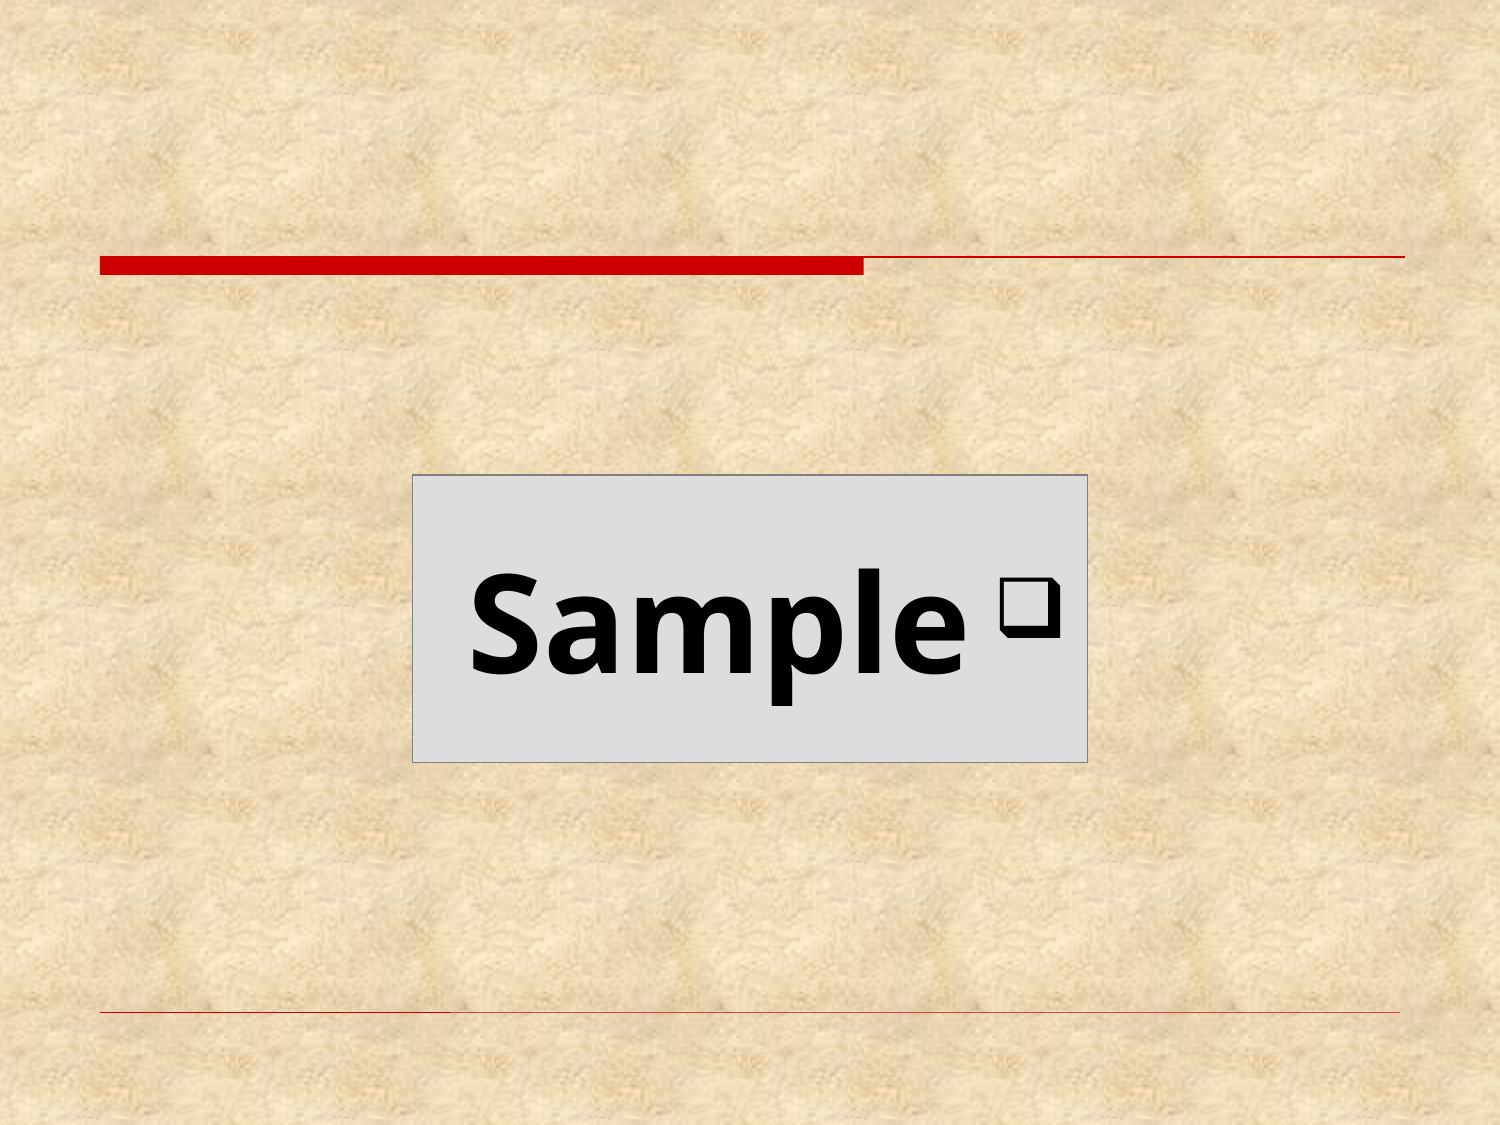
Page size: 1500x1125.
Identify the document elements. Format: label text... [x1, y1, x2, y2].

picture [0, 0, 1500, 1125]
text_box Sample [412, 474, 1088, 763]
